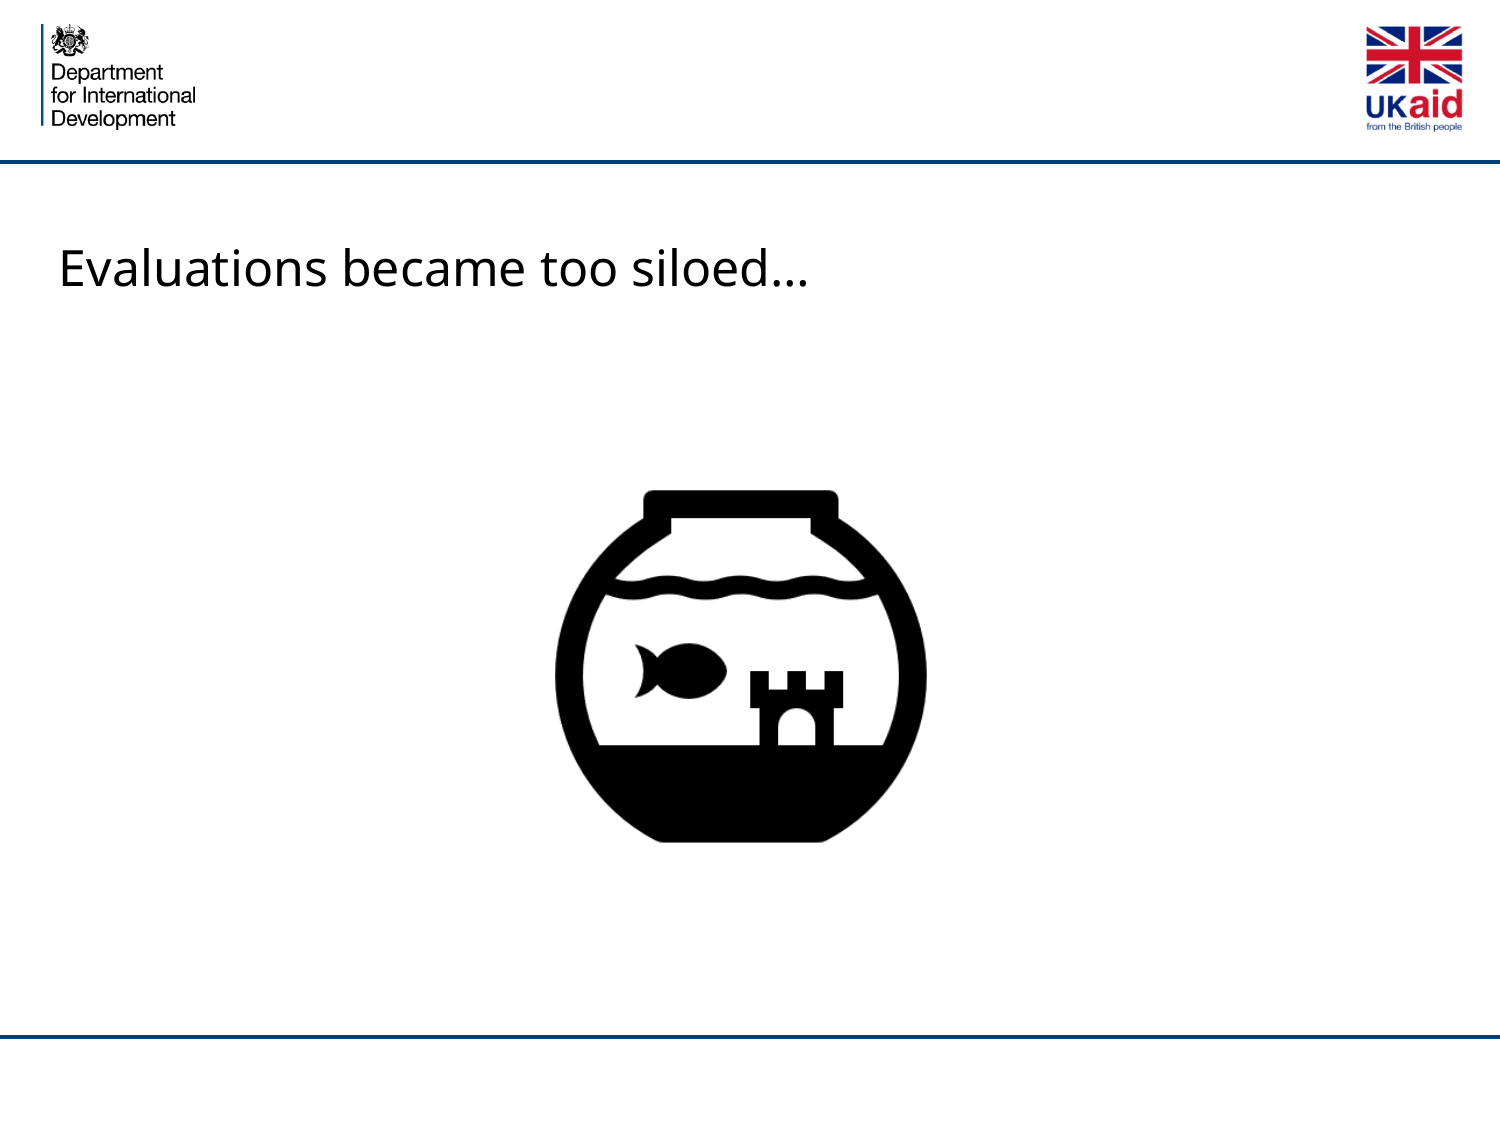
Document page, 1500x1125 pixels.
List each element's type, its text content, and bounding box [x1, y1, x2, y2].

picture [0, 1039, 1500, 1125]
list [518, 444, 964, 890]
picture [0, 164, 1500, 1035]
picture [0, 0, 1500, 160]
title Evaluations became too siloed… [58, 235, 1447, 320]
